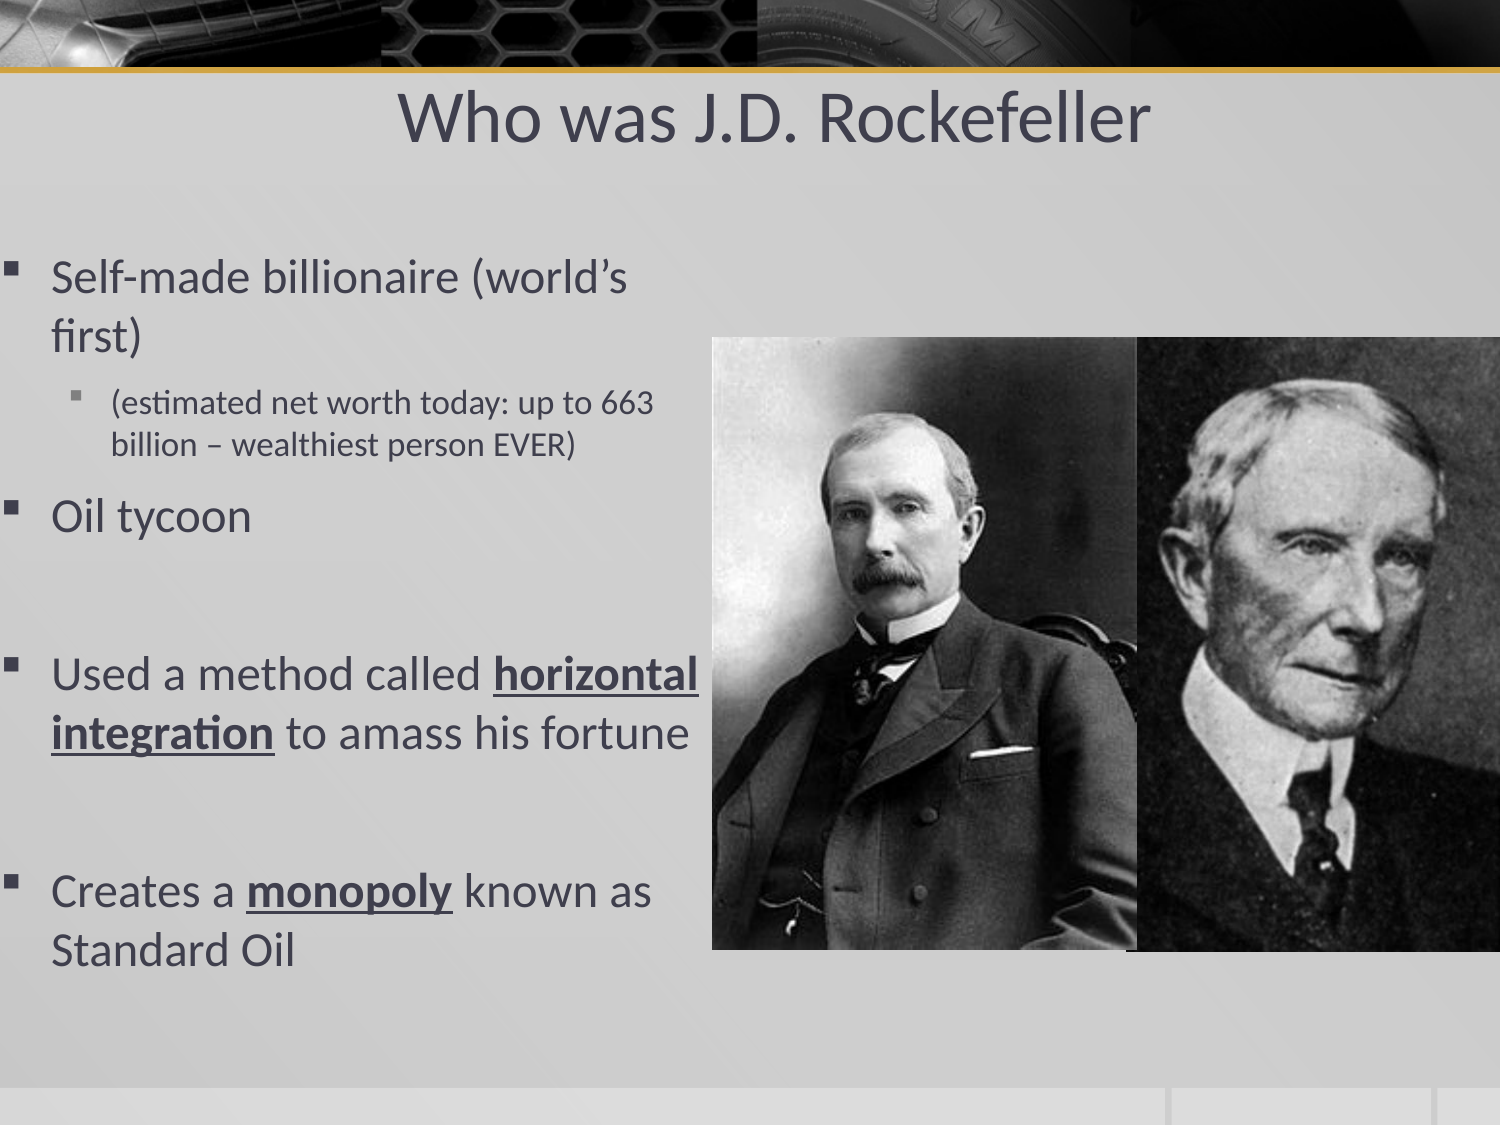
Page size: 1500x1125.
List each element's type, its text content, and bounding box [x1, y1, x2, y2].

list Self-made billionaire (world’s first) (estimated net worth today: up to 663 billion – wealthiest person EVER) Oil tycoon Used a method called horizontal integration to amass his fortune Creates a monopoly known as Standard Oil [0, 237, 700, 1050]
picture [0, 0, 1500, 67]
picture [712, 337, 1500, 952]
title Who was J.D. Rockefeller [99, 50, 1450, 175]
